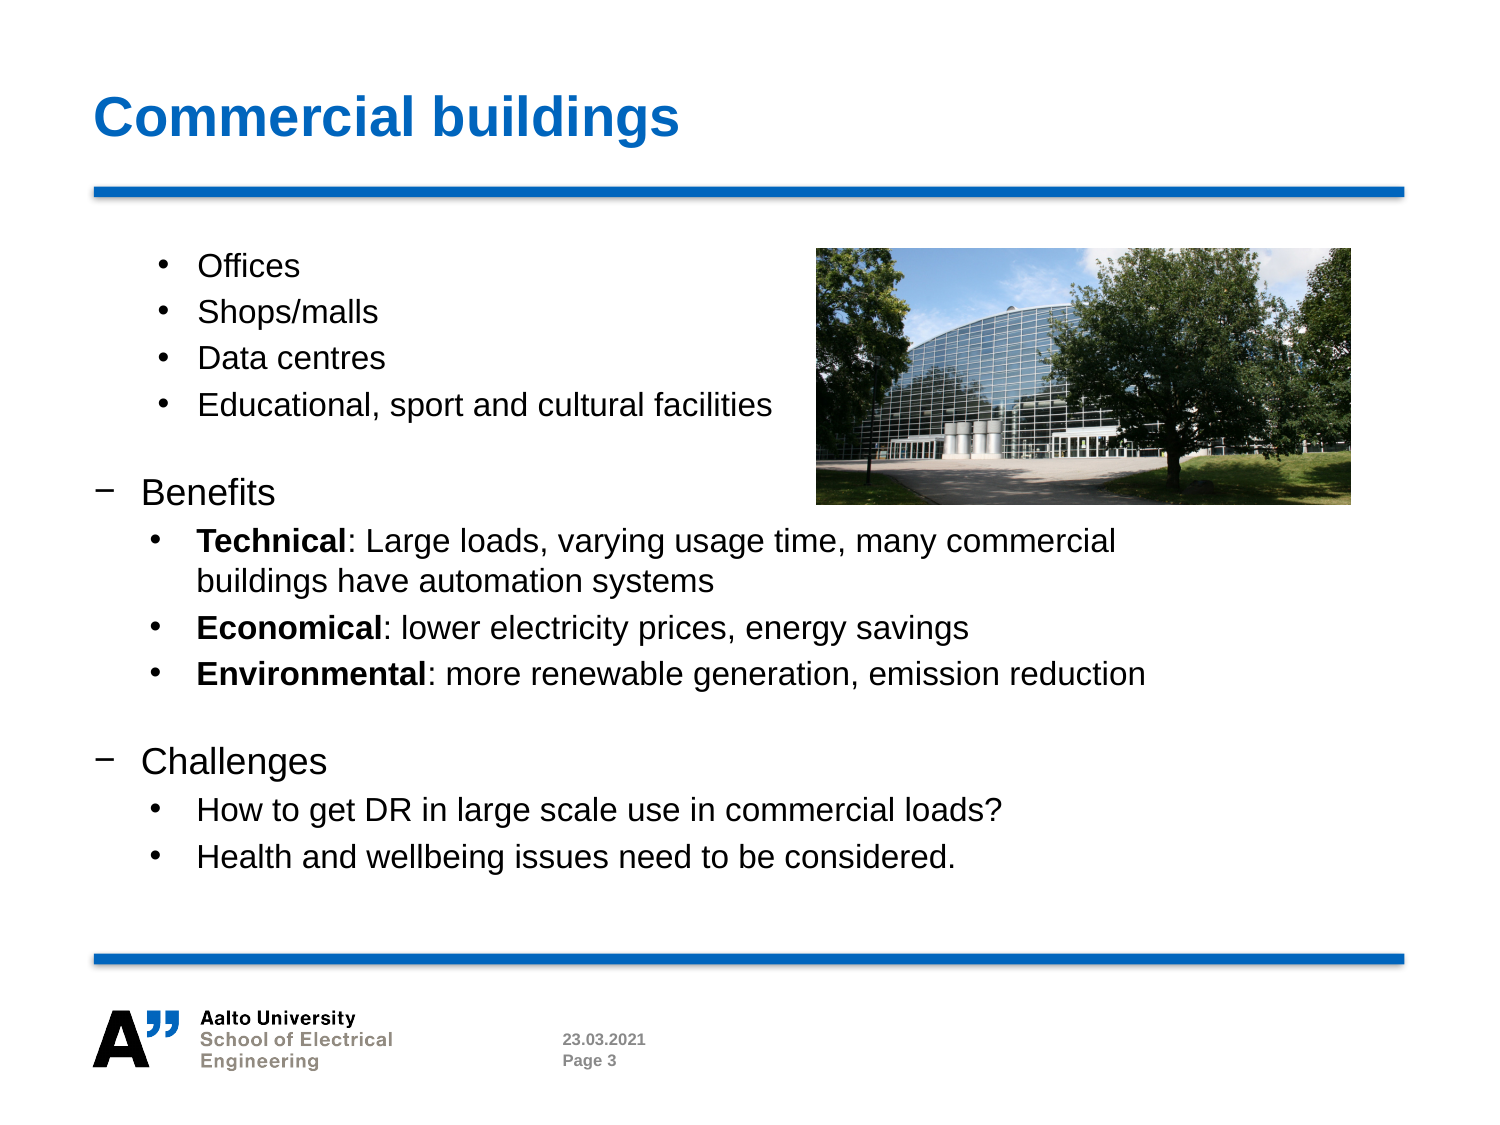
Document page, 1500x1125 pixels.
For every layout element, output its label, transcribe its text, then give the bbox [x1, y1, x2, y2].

picture [816, 248, 1351, 506]
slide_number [562, 1029, 816, 1050]
picture [35, 953, 449, 1125]
title Commercial buildings [93, 80, 1369, 228]
slide_number Page 3 [562, 1050, 816, 1071]
list Offices Shops/malls Data centres Educational, sport and cultural facilities Benefits Technical: Large loads, varying usage time, many commercial buildings have automation systems Economical: lower electricity prices, energy savings Environmental: more renewable generation, emission reduction Challenges How to get DR in large scale use in commercial loads? Health and wellbeing issues need to be considered. [93, 228, 1154, 947]
